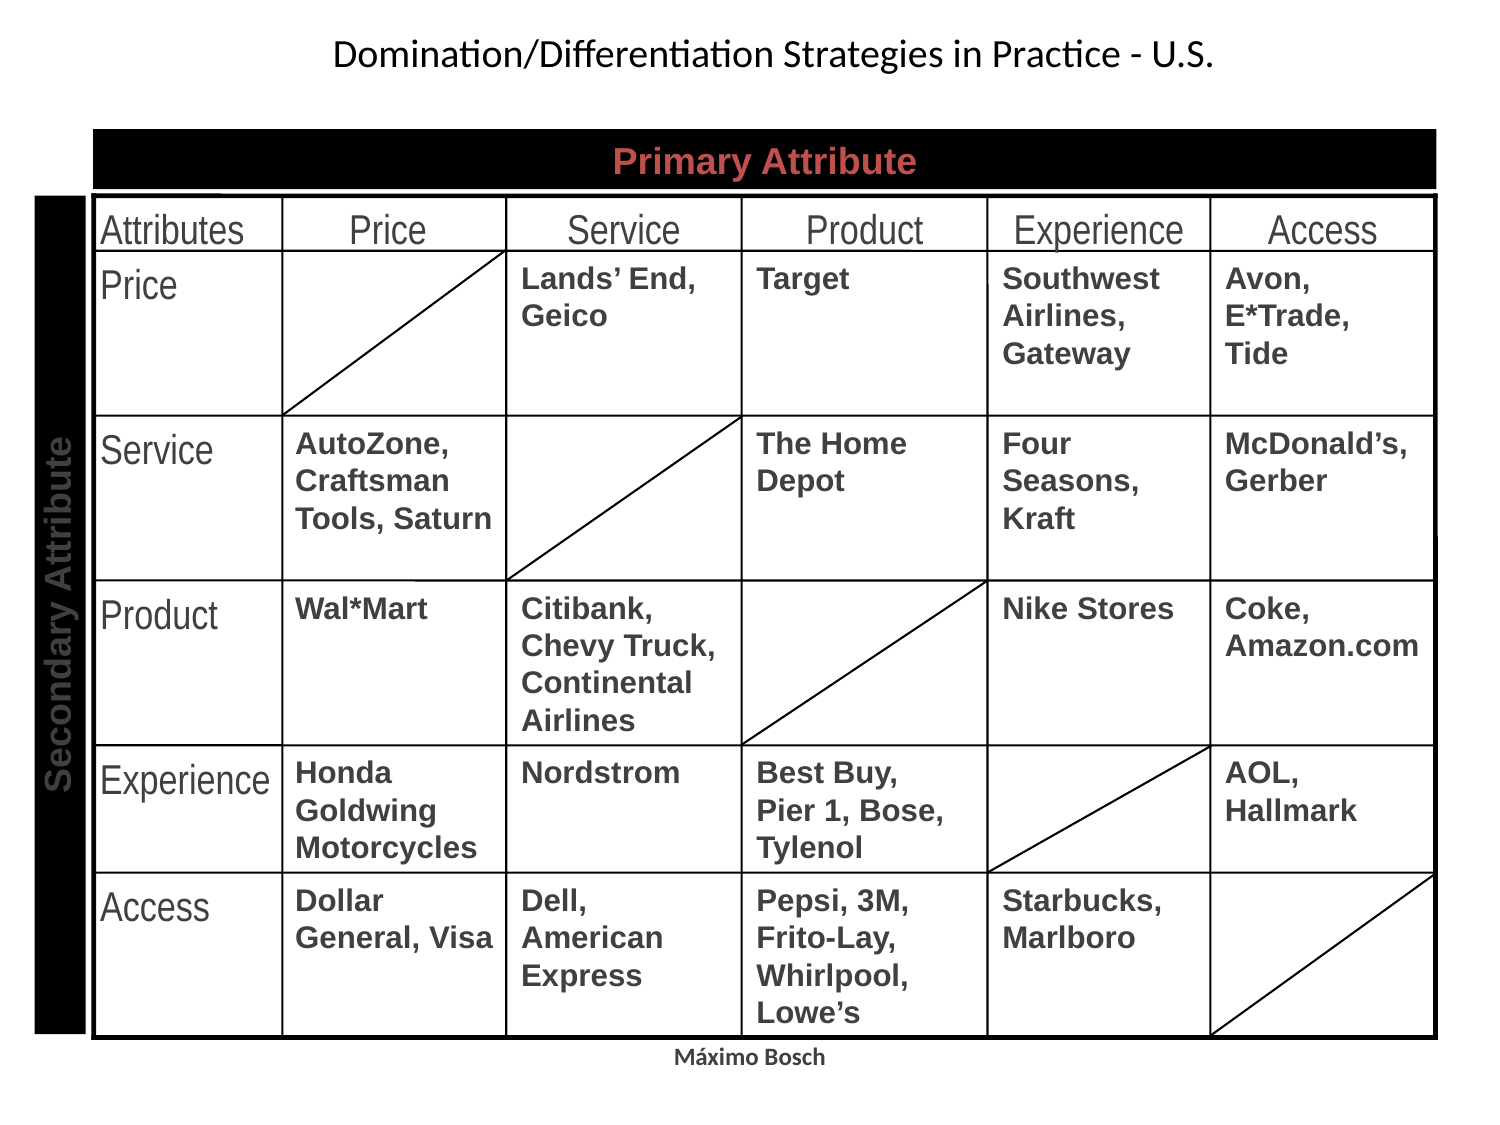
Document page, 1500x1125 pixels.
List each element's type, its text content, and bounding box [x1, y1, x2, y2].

footer Máximo Bosch [512, 1047, 988, 1103]
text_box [85, 195, 1436, 1038]
text_box Secondary Attribute [34, 195, 84, 1035]
text_box Primary Attribute [93, 129, 1437, 190]
title Domination/Differentiation Strategies in Practice - U.S. [62, 0, 1500, 88]
